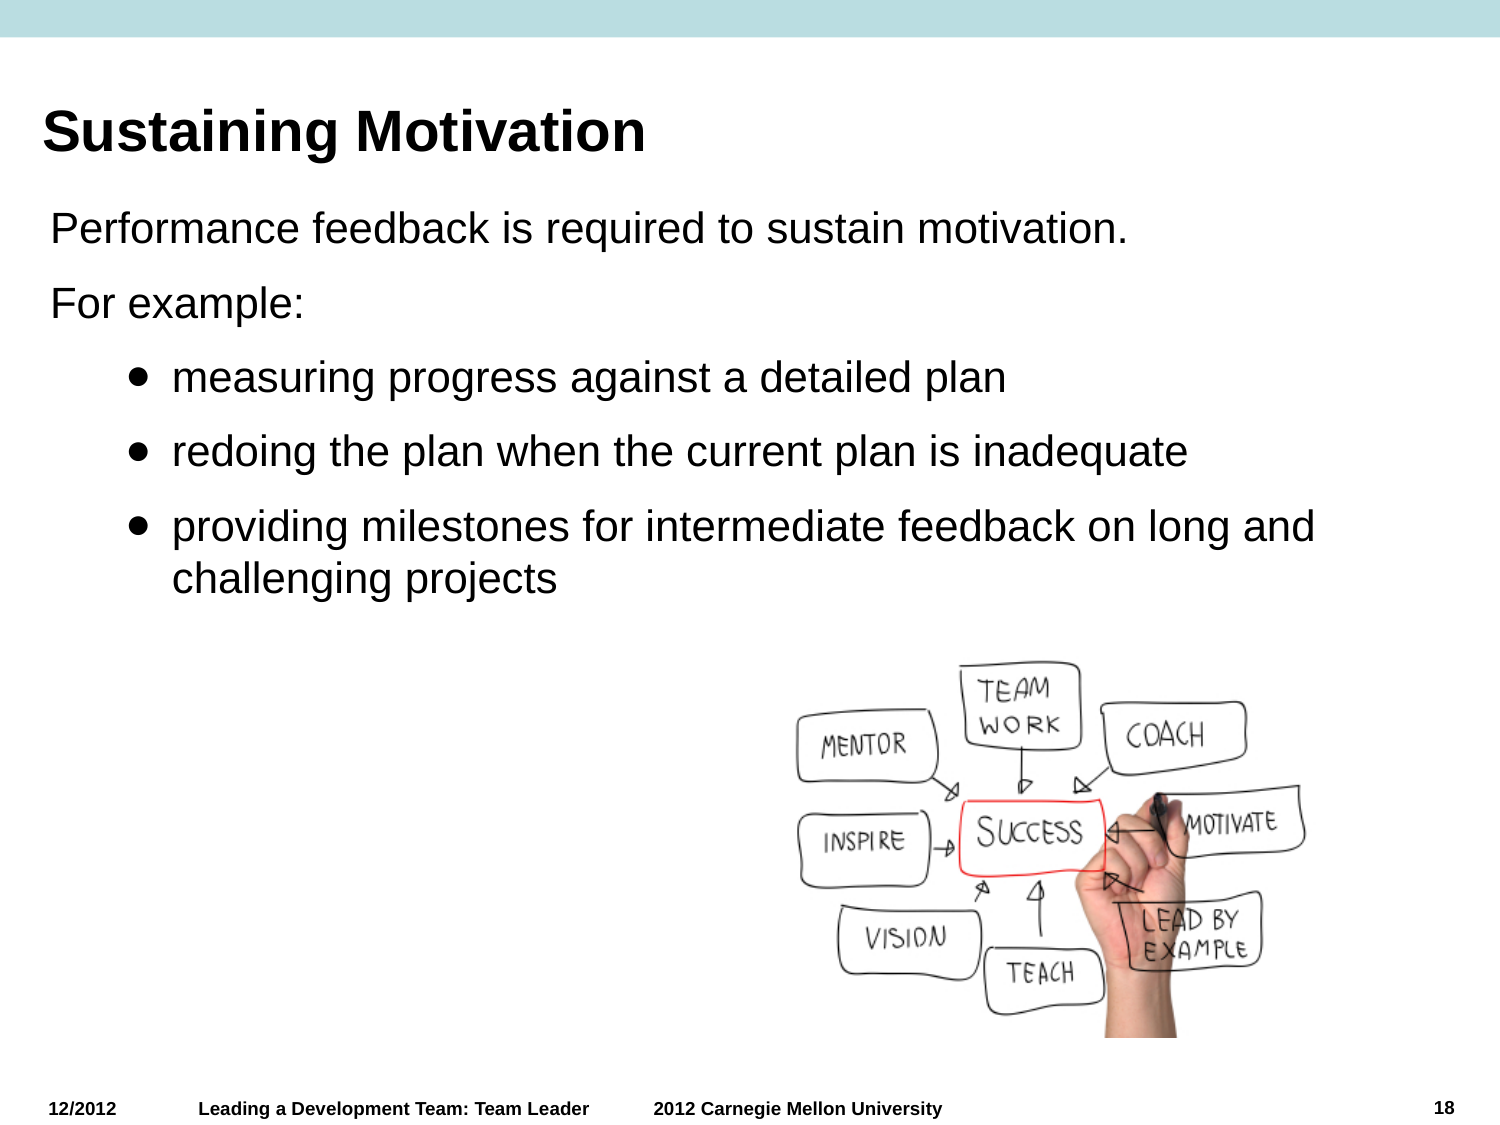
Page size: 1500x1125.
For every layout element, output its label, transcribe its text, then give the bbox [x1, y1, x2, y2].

list Performance feedback is required to sustain motivation. For example: measuring progress against a detailed plan redoing the plan when the current plan is inadequate providing milestones for intermediate feedback on long and challenging projects [50, 200, 1437, 963]
title Sustaining Motivation [42, 106, 1438, 163]
picture [749, 621, 1351, 1038]
